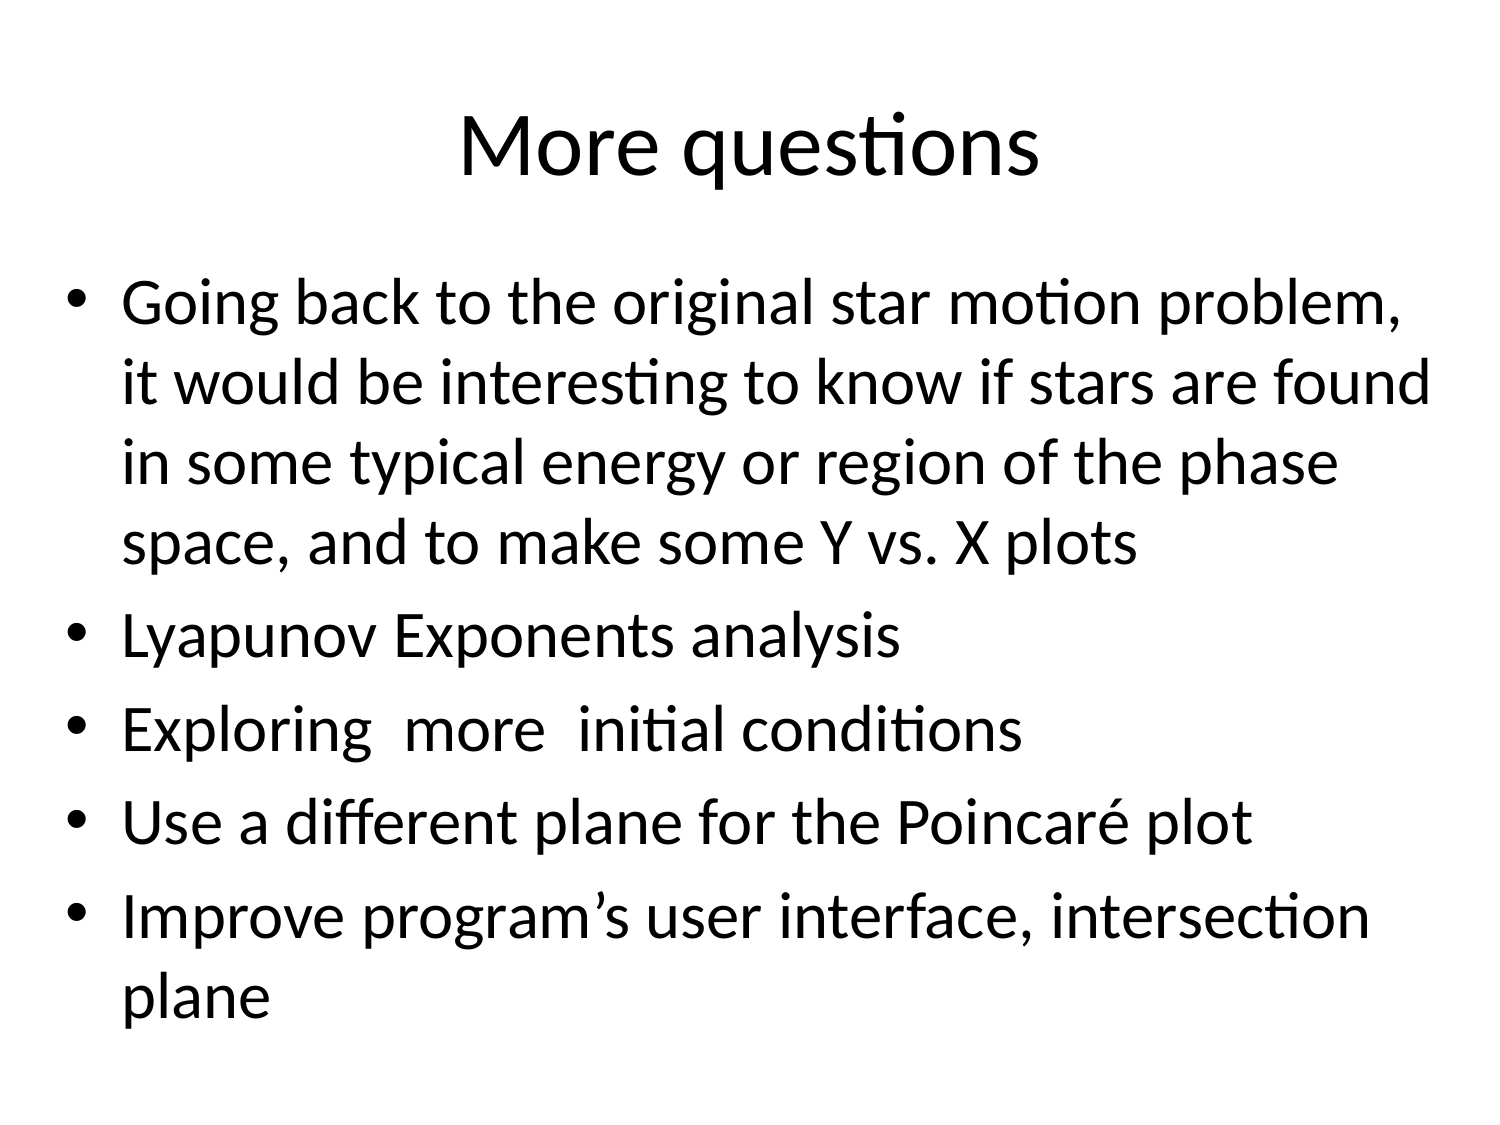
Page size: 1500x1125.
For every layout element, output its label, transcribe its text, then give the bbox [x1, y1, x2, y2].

list Going back to the original star motion problem, it would be interesting to know if stars are found in some typical energy or region of the phase space, and to make some Y vs. X plots Lyapunov Exponents analysis Exploring more initial conditions Use a different plane for the Poincaré plot Improve program’s user interface, intersection plane [50, 249, 1450, 1050]
title More questions [75, 45, 1425, 233]
